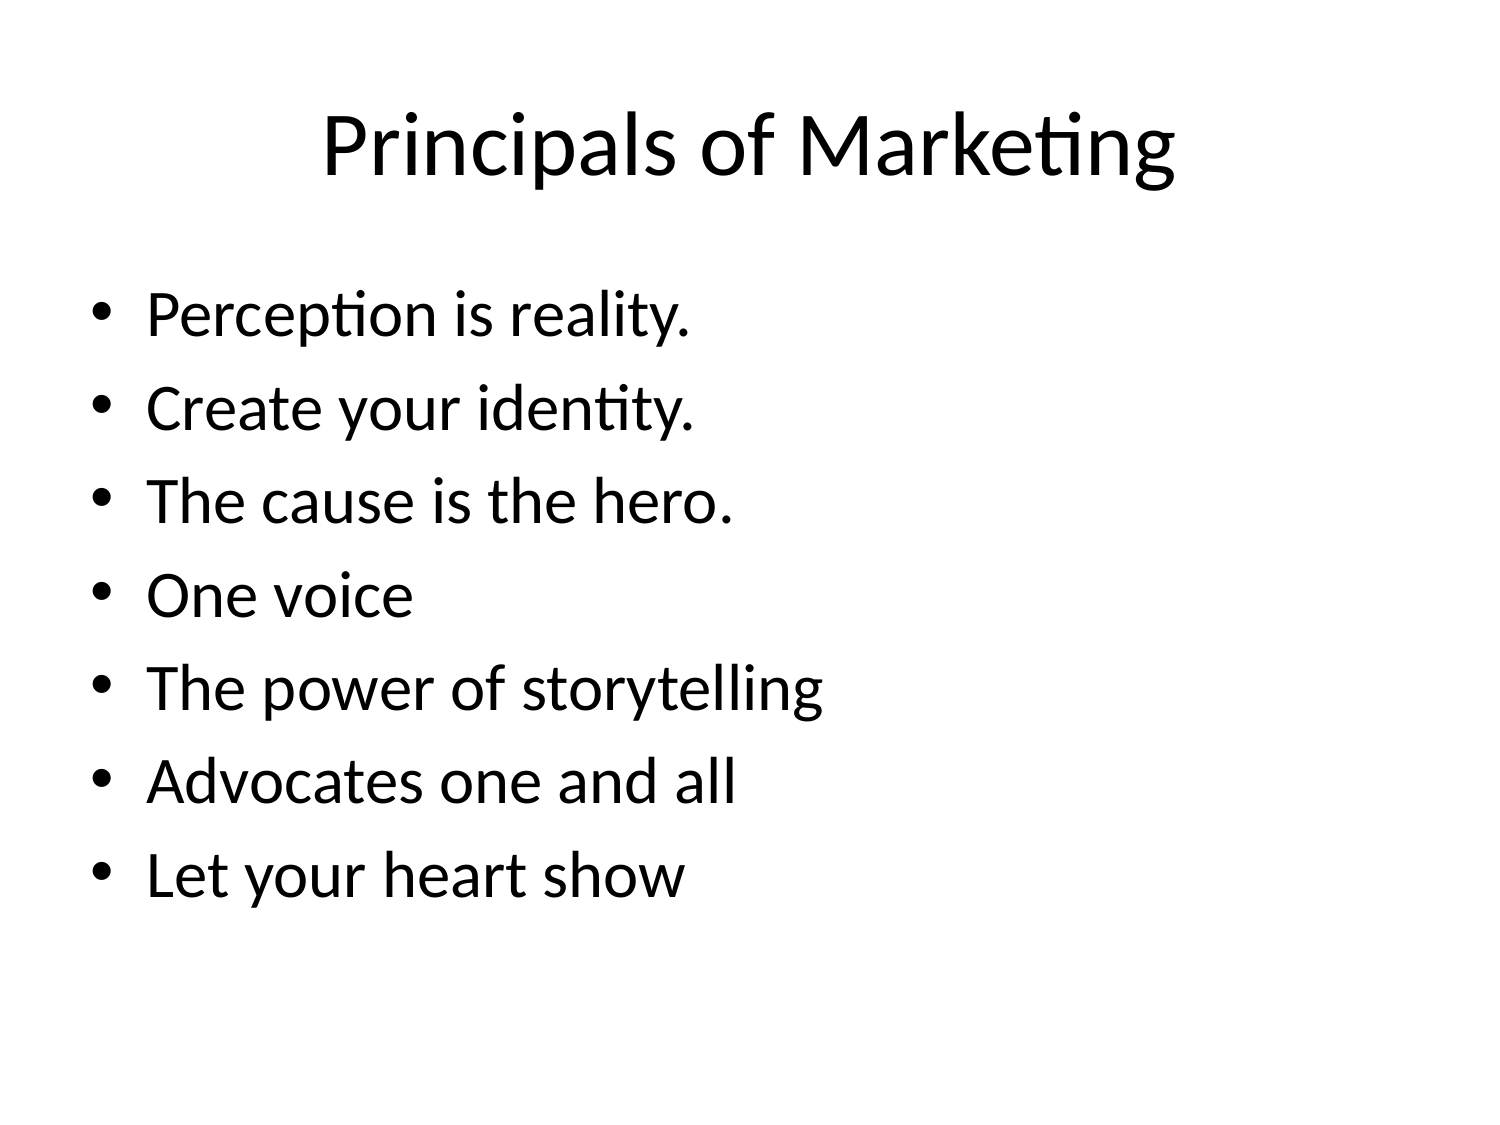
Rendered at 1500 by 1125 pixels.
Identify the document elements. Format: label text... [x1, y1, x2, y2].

list Perception is reality. Create your identity. The cause is the hero. One voice The power of storytelling Advocates one and all Let your heart show [75, 262, 1425, 1005]
title Principals of Marketing [75, 45, 1425, 233]
